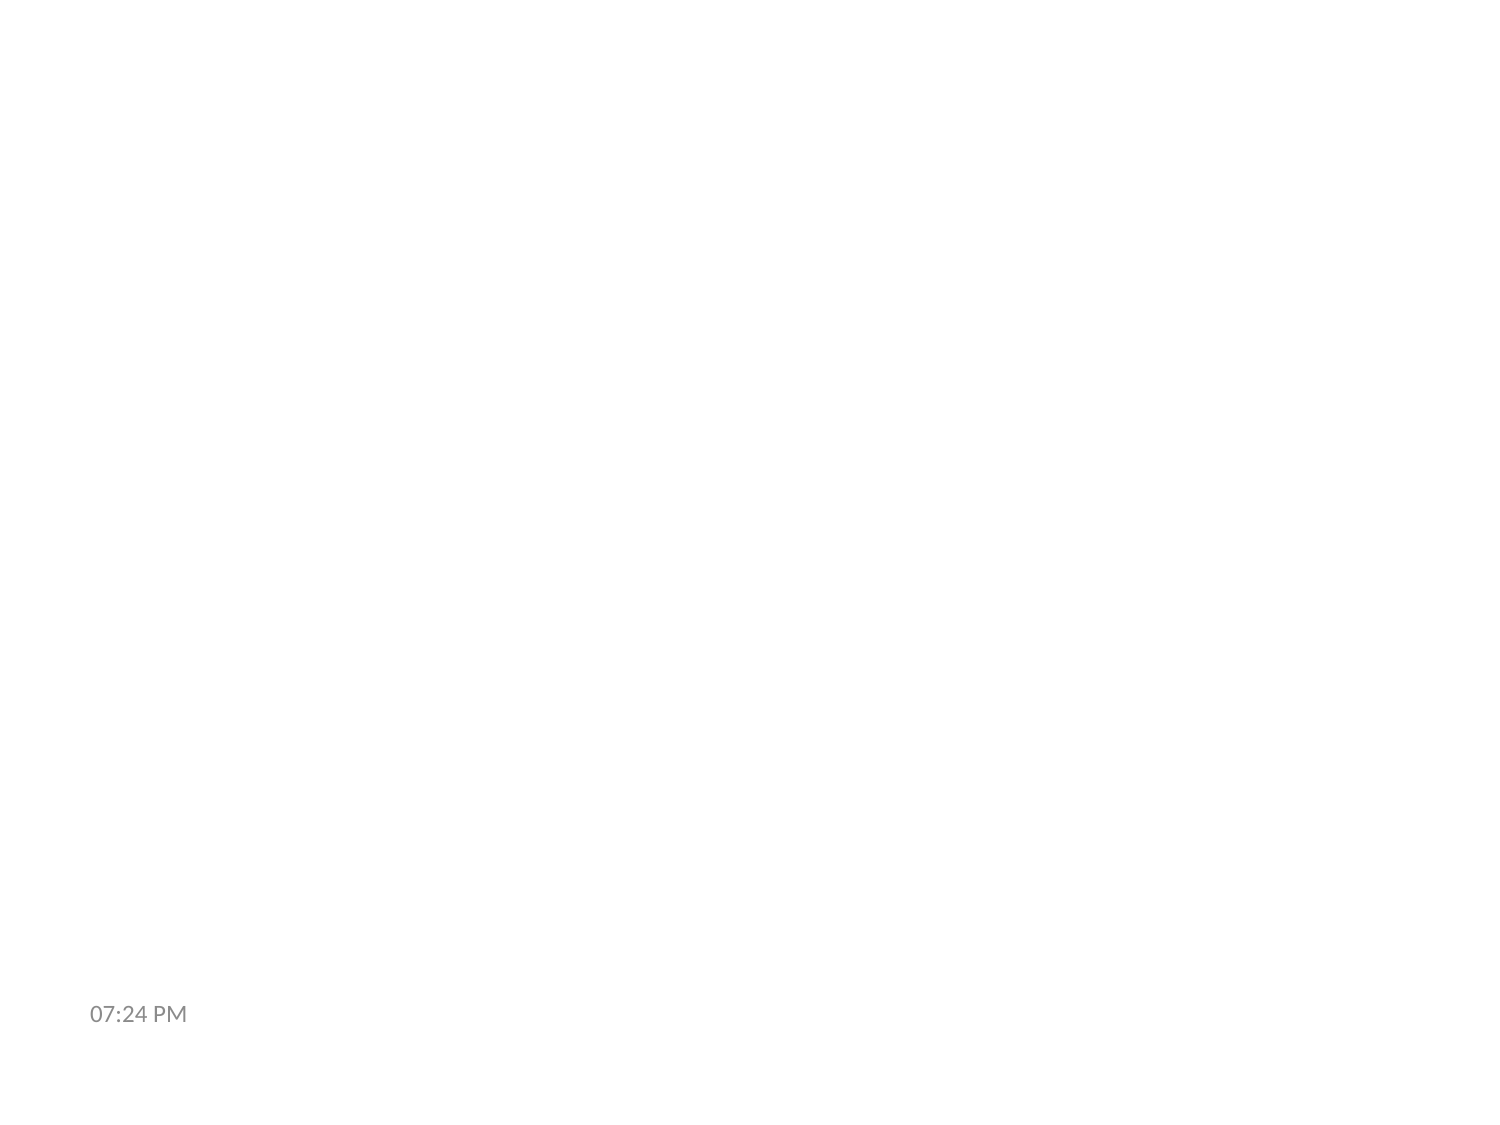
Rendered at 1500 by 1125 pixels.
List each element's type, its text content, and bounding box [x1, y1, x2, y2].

text_box 3:35 PM [75, 982, 425, 1043]
